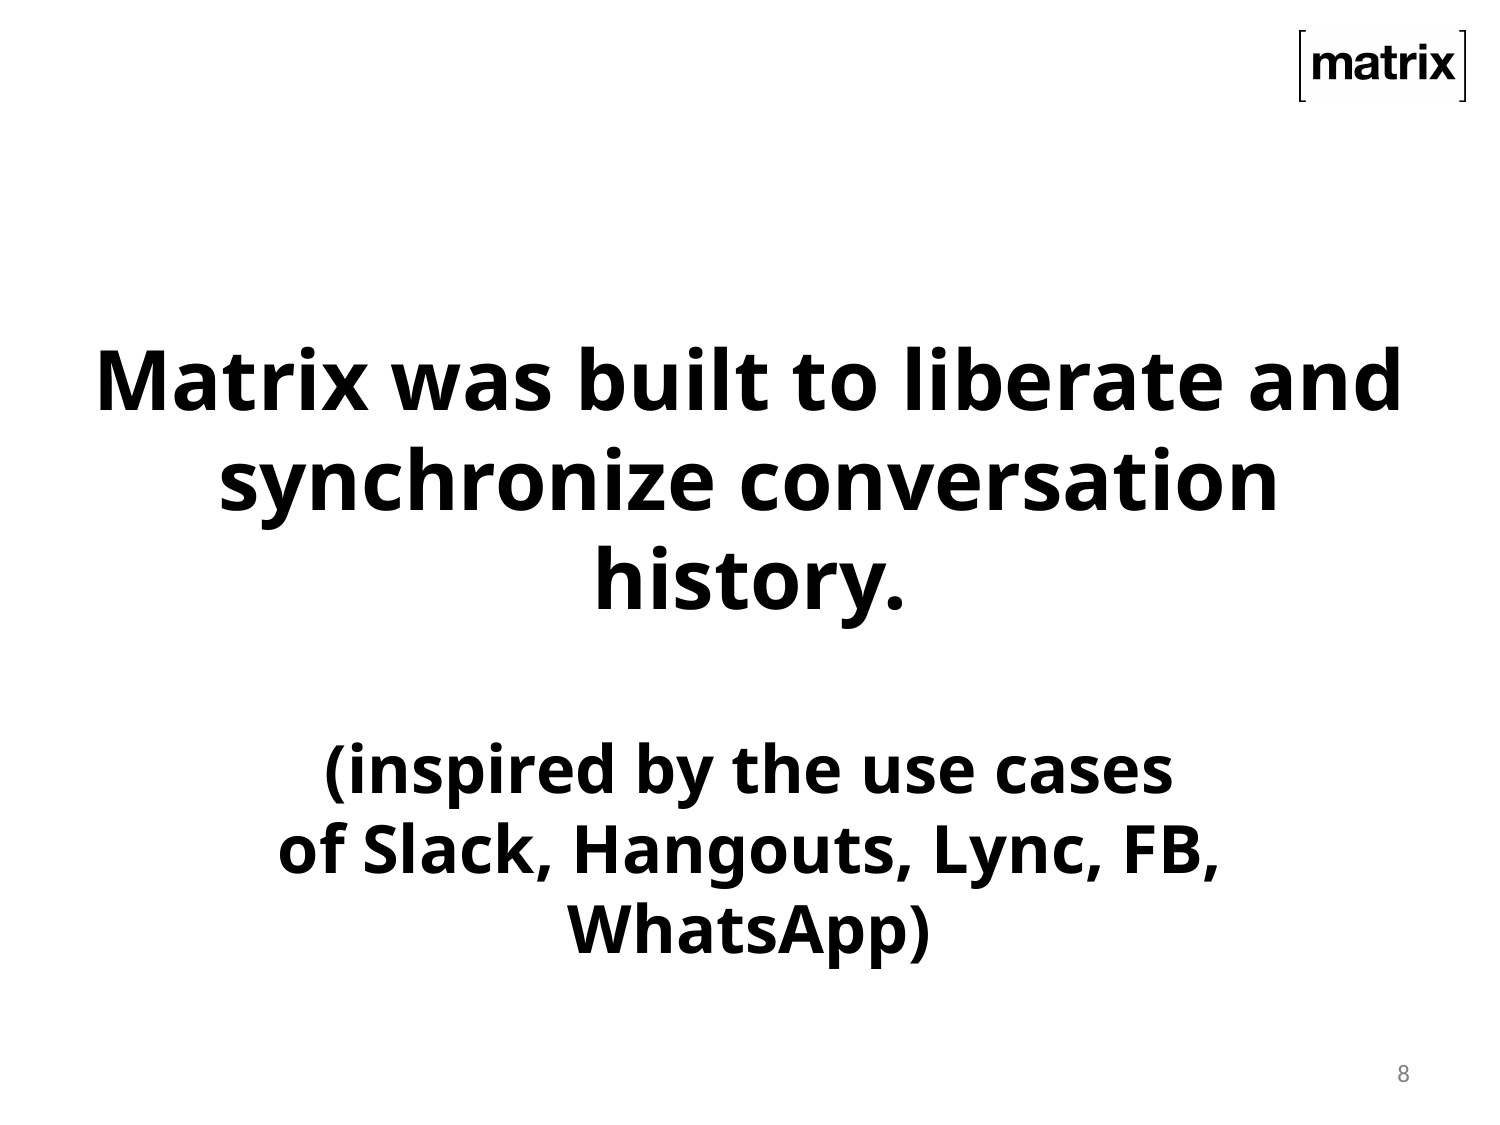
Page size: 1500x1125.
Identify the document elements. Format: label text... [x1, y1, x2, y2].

title Matrix was built to liberate and synchronize conversation history. (inspired by the use cases of Slack, Hangouts, Lync, FB, WhatsApp) [75, 319, 1425, 900]
slide_number 8 [1074, 1042, 1425, 1103]
picture [1299, 30, 1466, 102]
